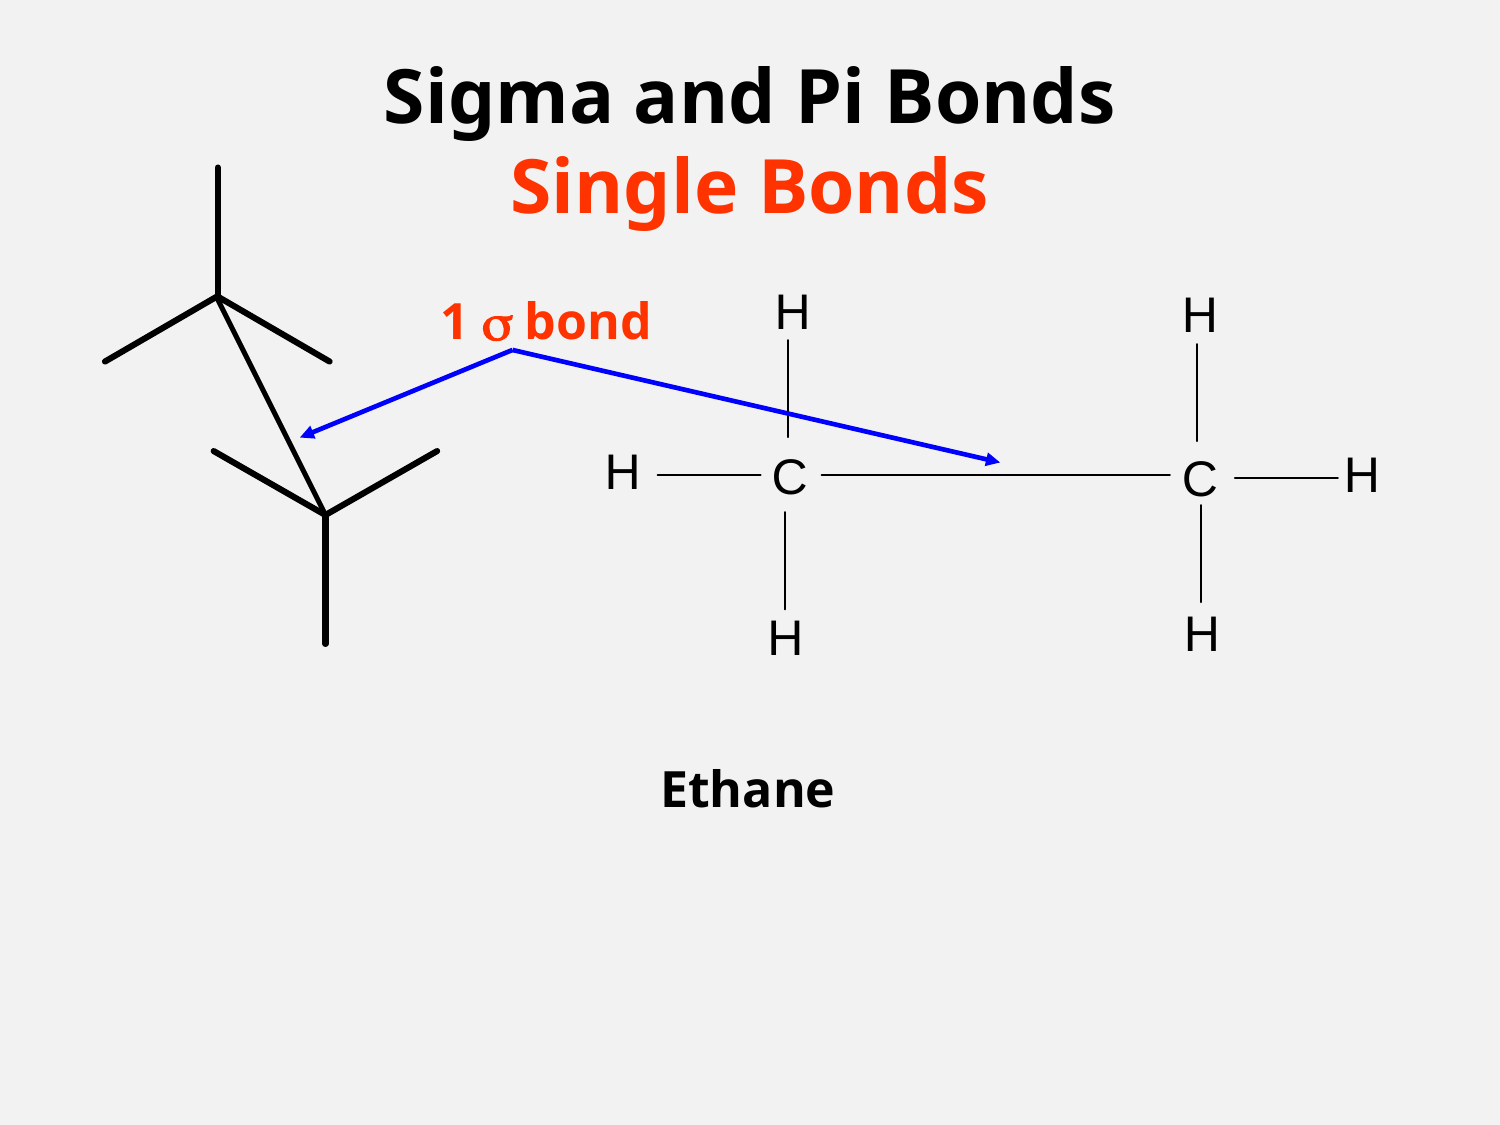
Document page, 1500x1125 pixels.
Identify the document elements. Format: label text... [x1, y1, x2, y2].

text_box Ethane [645, 749, 851, 825]
title Sigma and Pi Bonds Single Bonds [74, 44, 1426, 233]
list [587, 249, 1426, 703]
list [99, 162, 444, 651]
text_box 1  bond [448, 282, 582, 358]
